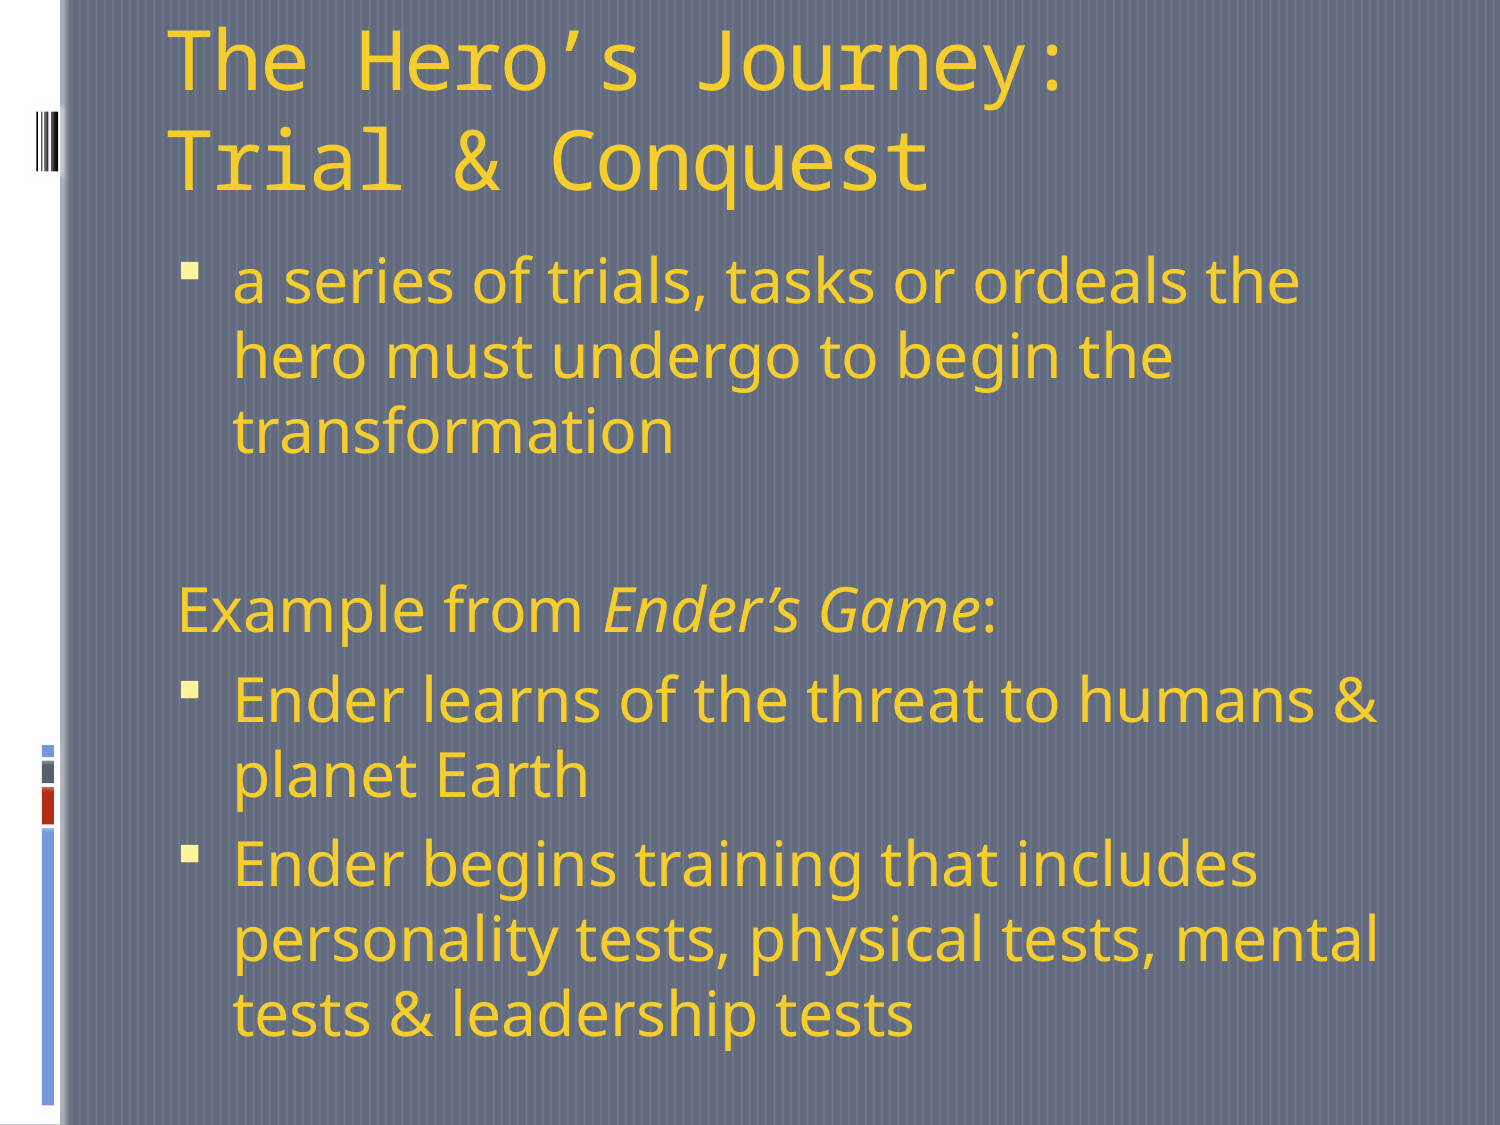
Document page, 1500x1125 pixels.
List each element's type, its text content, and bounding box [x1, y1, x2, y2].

list a series of trials, tasks or ordeals the hero must undergo to begin the transformation Example from Ender’s Game: Ender learns of the threat to humans & planet Earth Ender begins training that includes personality tests, physical tests, mental tests & leadership tests [150, 233, 1425, 1067]
title The Hero’s Journey: Trial & Conquest [150, 0, 1425, 233]
